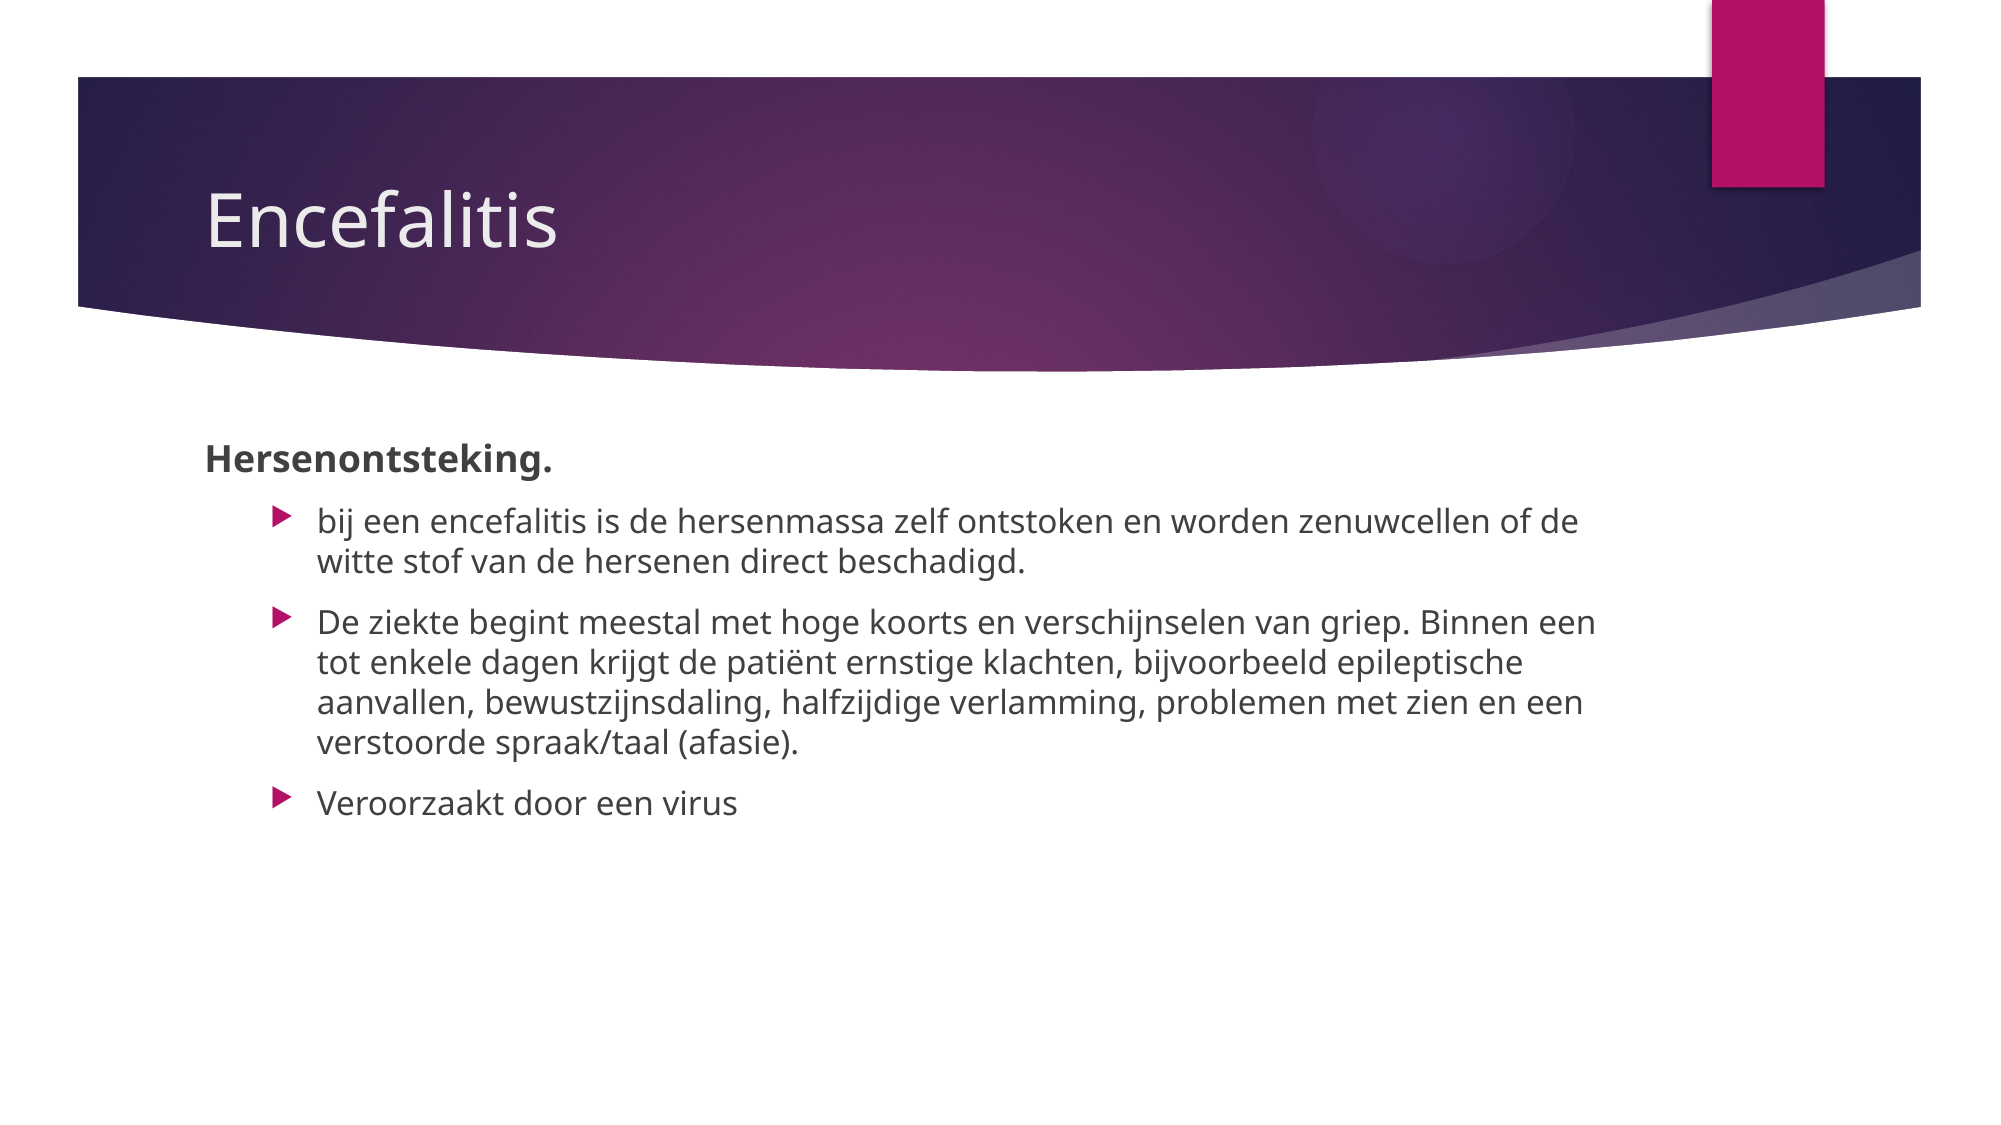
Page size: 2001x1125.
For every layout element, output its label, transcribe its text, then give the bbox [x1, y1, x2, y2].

list Hersenontsteking. bij een encefalitis is de hersenmassa zelf ontstoken en worden zenuwcellen of de witte stof van de hersenen direct beschadigd. De ziekte begint meestal met hoge koorts en verschijnselen van griep. Binnen een tot enkele dagen krijgt de patiënt ernstige klachten, bijvoorbeeld epileptische aanvallen, bewustzijnsdaling, halfzijdige verlamming, problemen met zien en een verstoorde spraak/taal (afasie). Veroorzaakt door een virus [189, 427, 1638, 988]
title Encefalitis [189, 159, 1627, 276]
